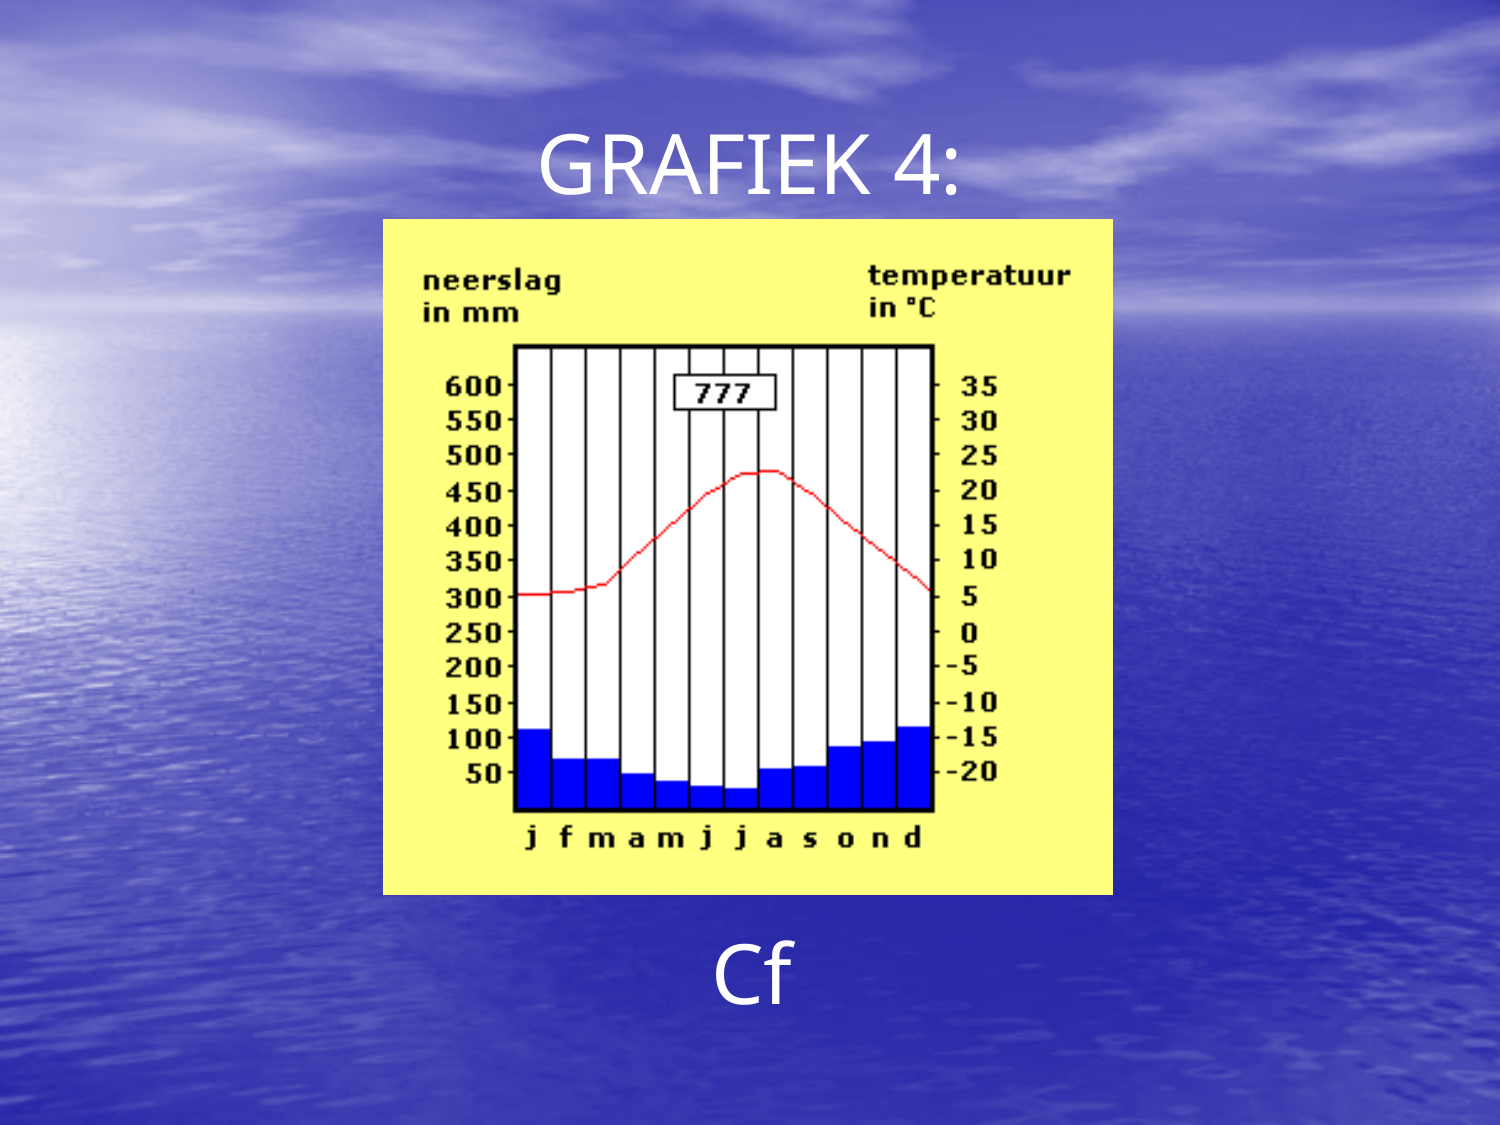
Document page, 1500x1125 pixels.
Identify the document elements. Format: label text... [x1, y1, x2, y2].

title GRAFIEK 4: [74, 47, 1426, 276]
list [383, 219, 1114, 896]
text_box Cf [76, 857, 1427, 1085]
